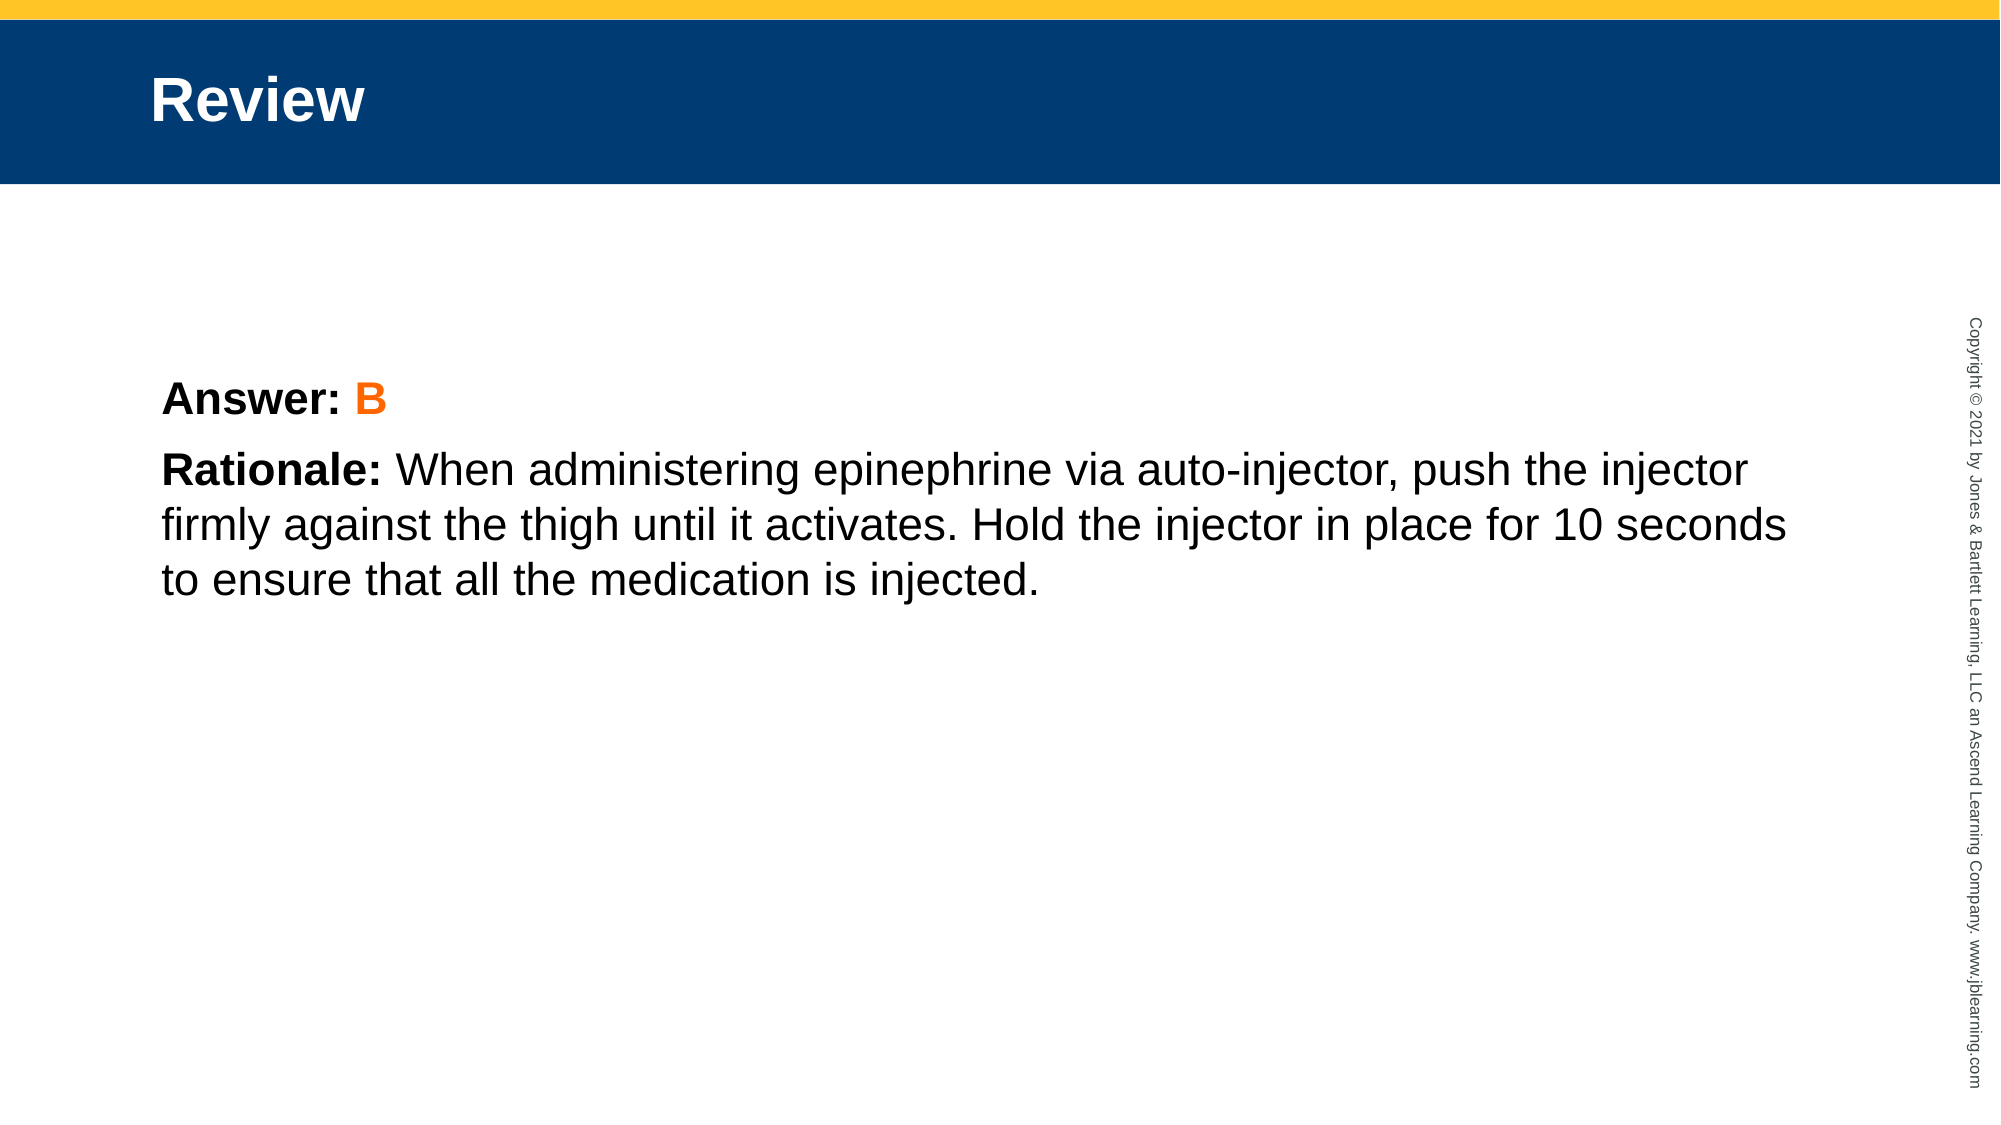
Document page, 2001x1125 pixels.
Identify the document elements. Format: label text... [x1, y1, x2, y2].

list Answer: B Rationale: When administering epinephrine via auto-injector, push the injector firmly against the thigh until it activates. Hold the injector in place for 10 seconds to ensure that all the medication is injected. [146, 361, 1859, 1016]
title Review [0, 19, 2000, 185]
